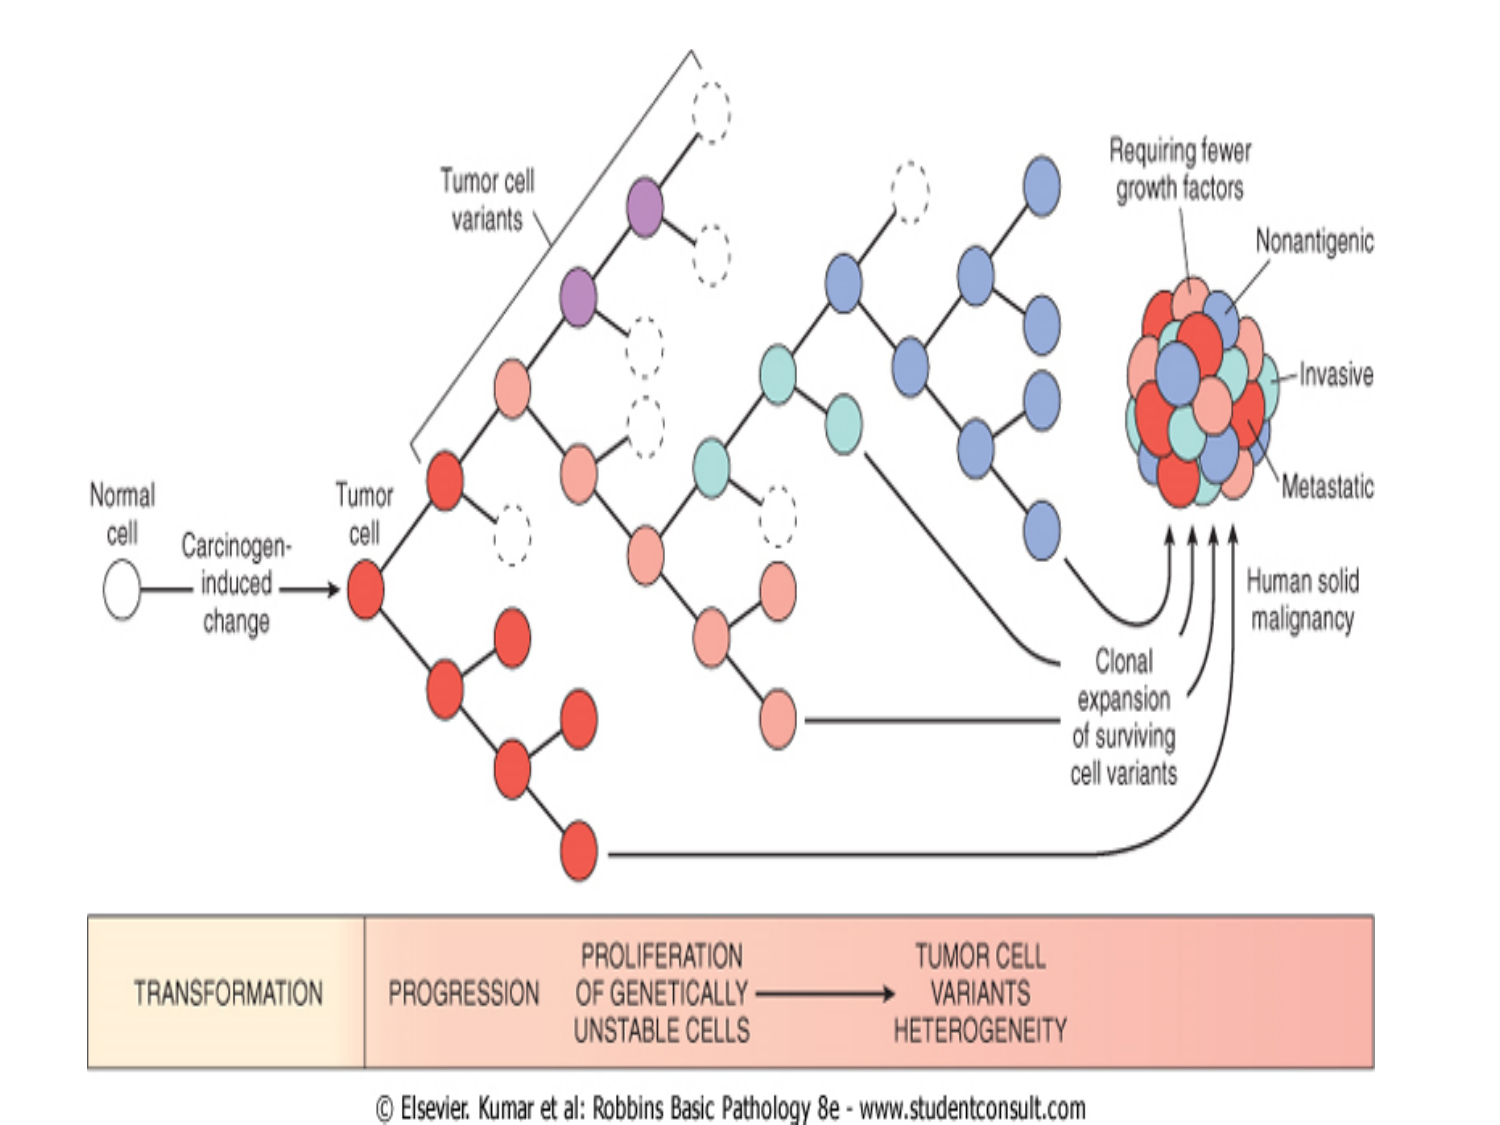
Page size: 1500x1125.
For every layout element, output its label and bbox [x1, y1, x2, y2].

picture [87, 49, 1376, 1125]
